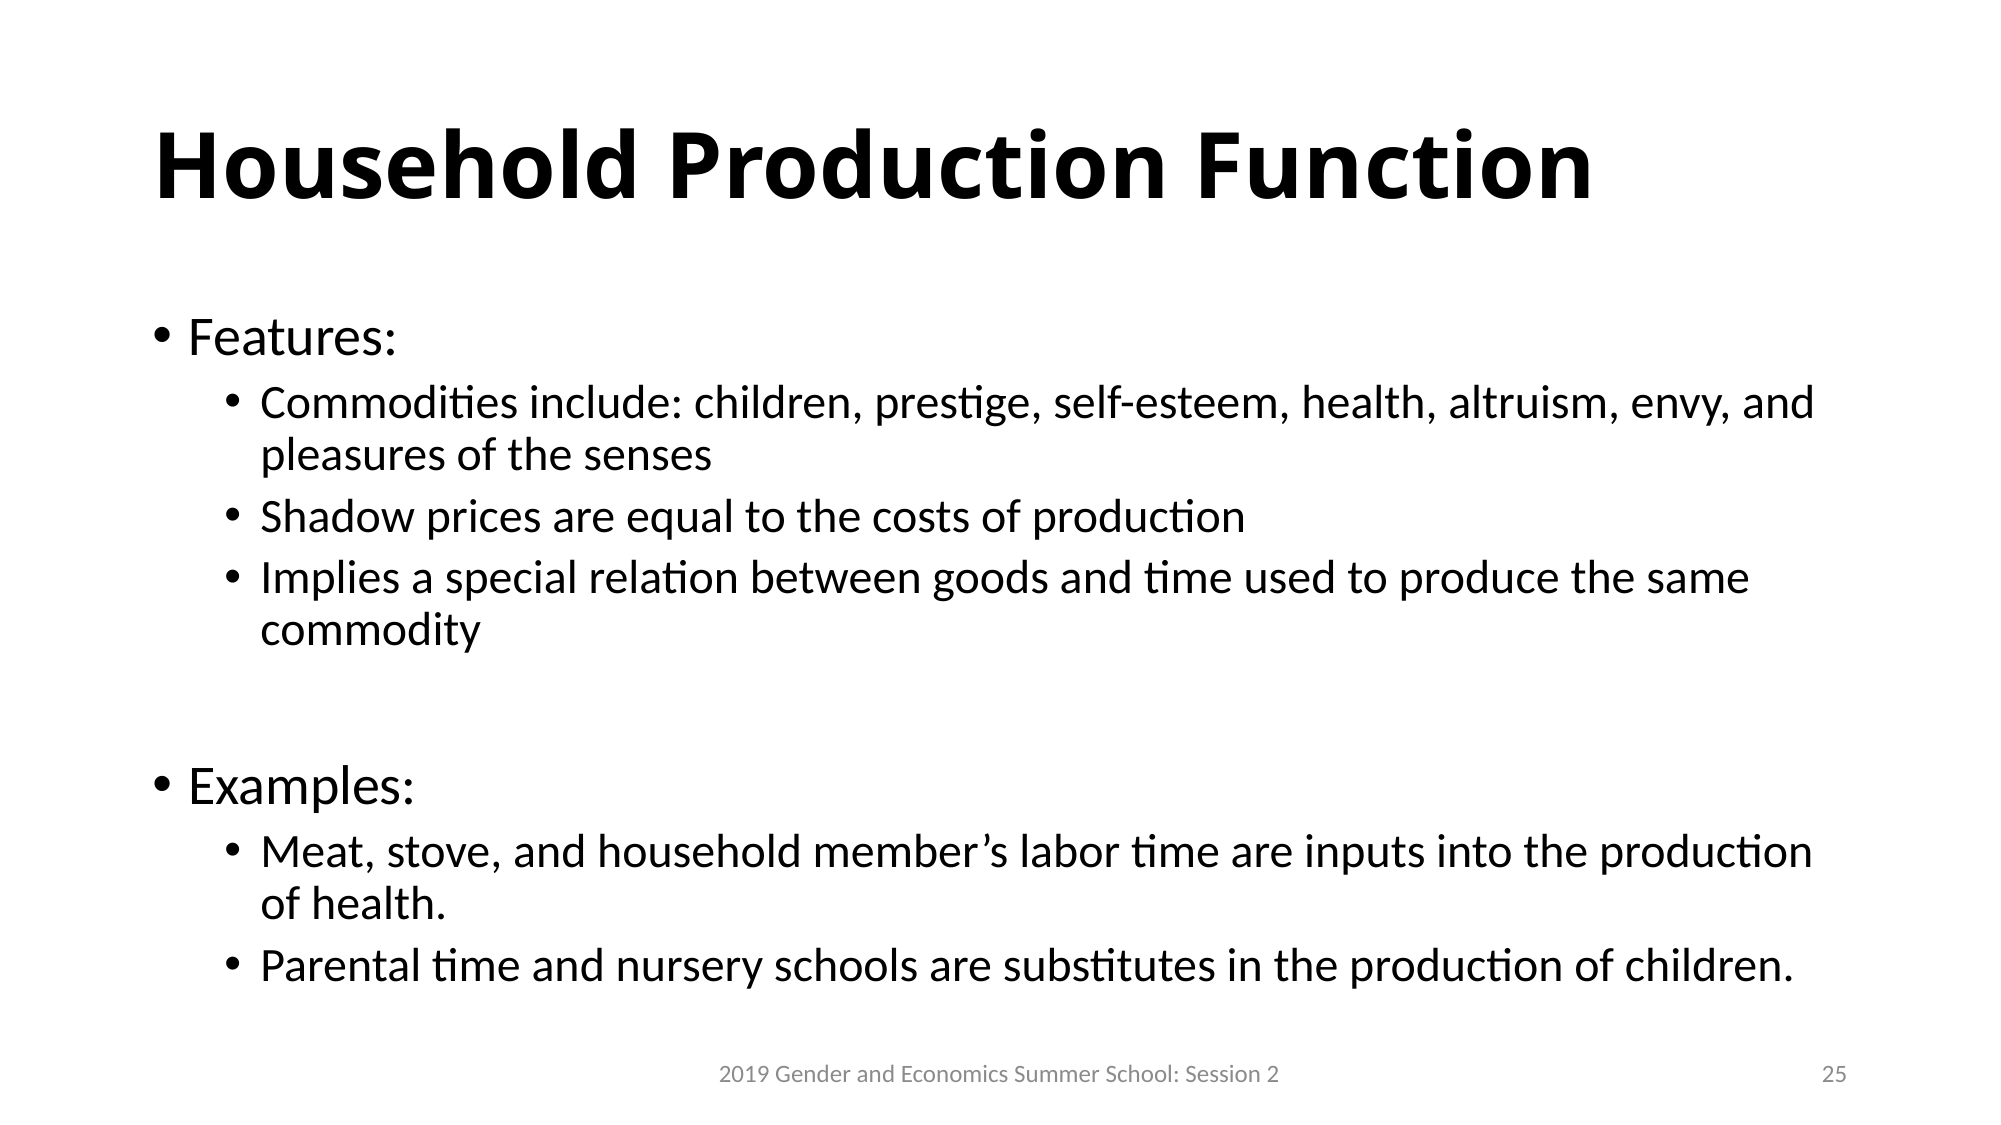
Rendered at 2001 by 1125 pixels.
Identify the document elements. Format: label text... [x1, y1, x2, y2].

footer 2019 Gender and Economics Summer School: Session 2 [662, 1042, 1338, 1103]
slide_number 25 [1412, 1042, 1863, 1103]
list Features: Commodities include: children, prestige, self-esteem, health, altruism, envy, and pleasures of the senses Shadow prices are equal to the costs of production Implies a special relation between goods and time used to produce the same commodity Examples: Meat, stove, and household member’s labor time are inputs into the production of health. Parental time and nursery schools are substitutes in the production of children. [137, 299, 1863, 1014]
title Household Production Function [137, 59, 1863, 278]
